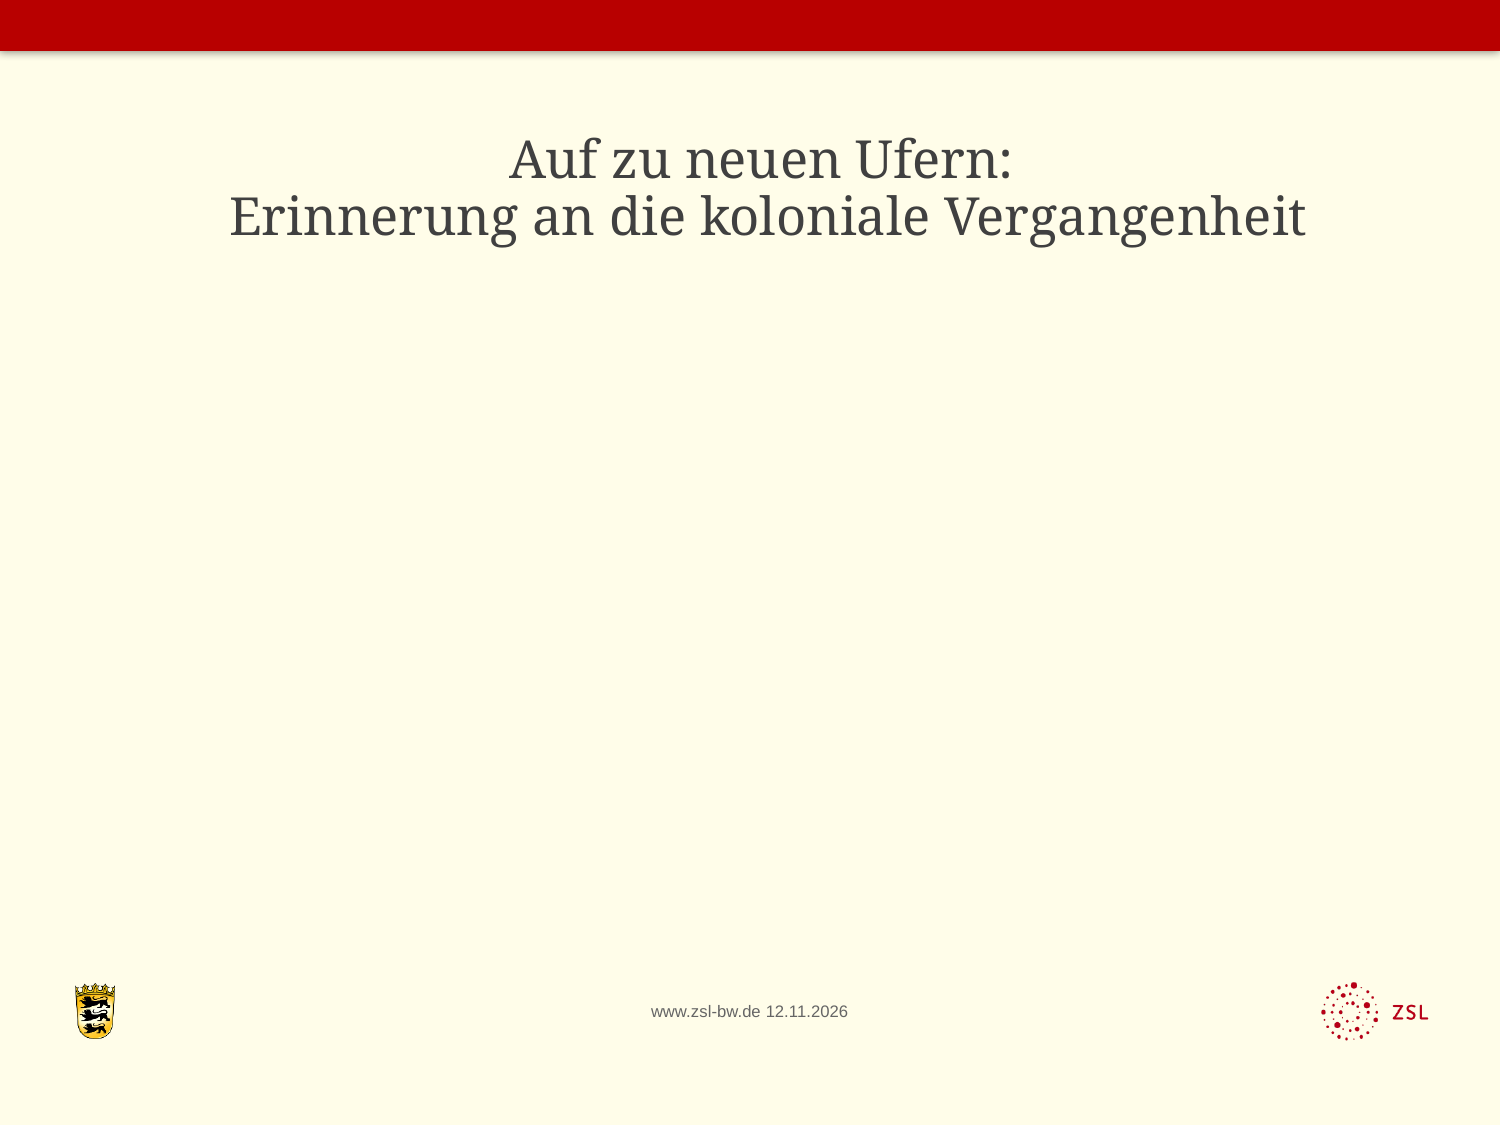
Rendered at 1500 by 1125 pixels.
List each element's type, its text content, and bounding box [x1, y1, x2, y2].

picture [73, 981, 117, 1041]
picture [1320, 981, 1429, 1041]
title Auf zu neuen Ufern: Erinnerung an die koloniale Vergangenheit [88, 125, 1449, 256]
